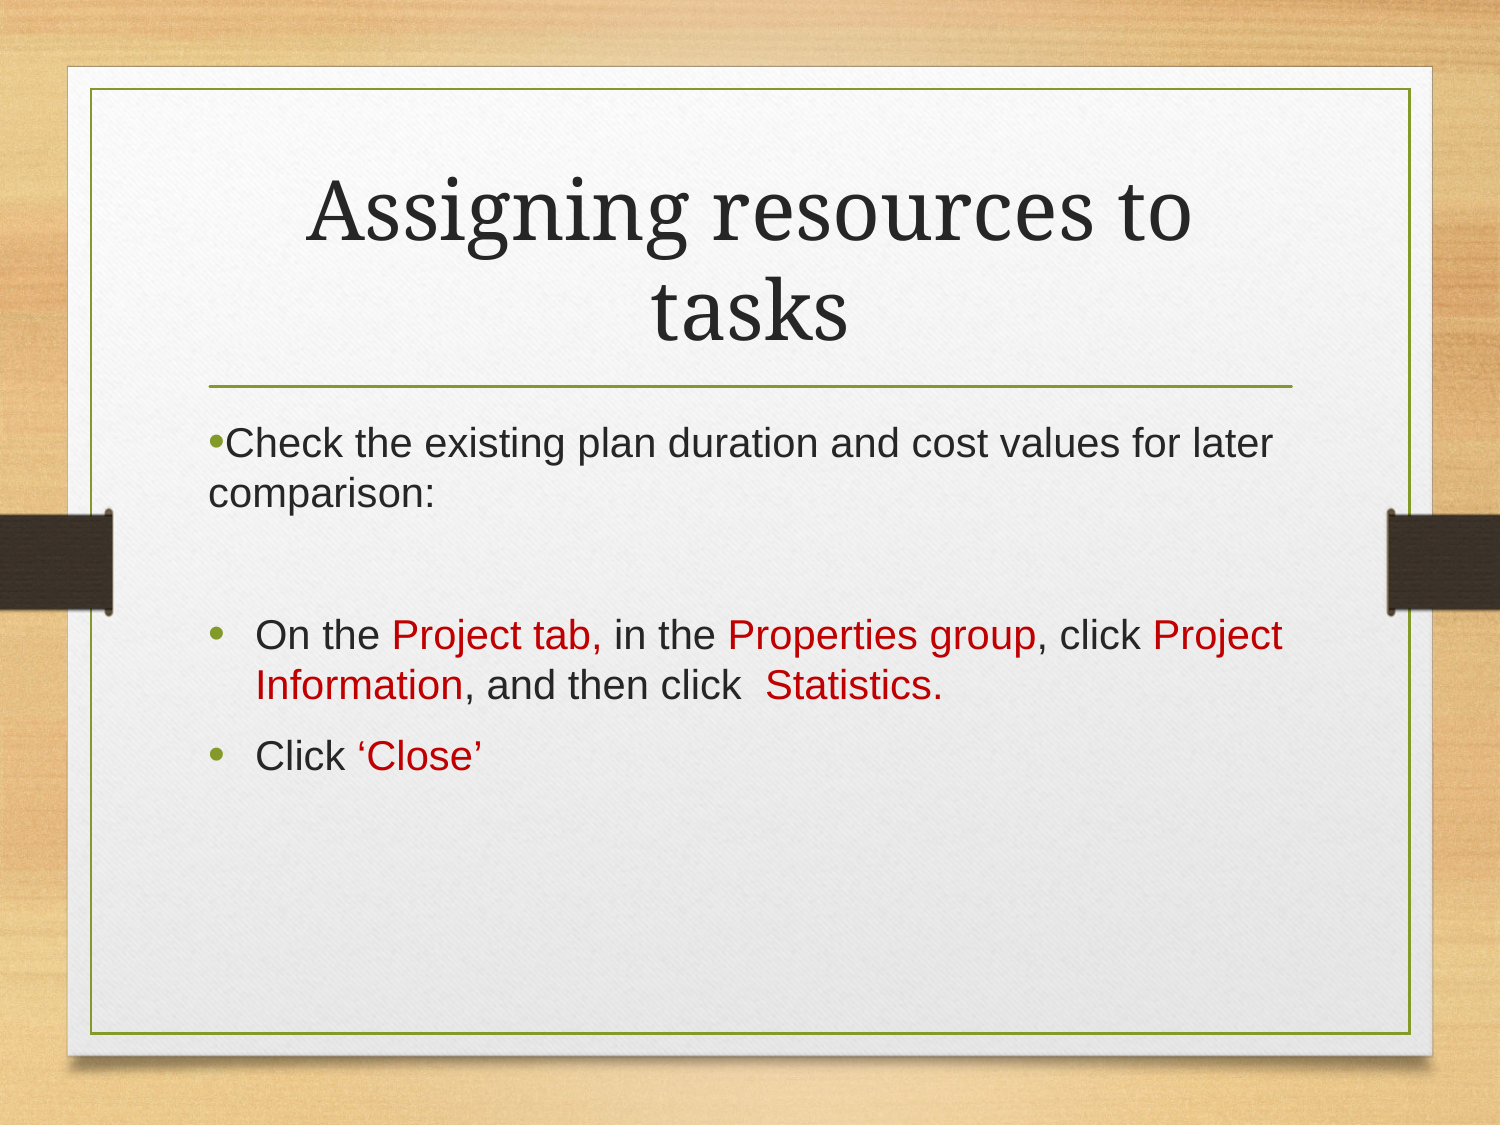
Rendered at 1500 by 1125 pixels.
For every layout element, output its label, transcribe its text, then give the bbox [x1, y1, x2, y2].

title Assigning resources to tasks [193, 150, 1309, 365]
list Check the existing plan duration and cost values for later comparison: On the Project tab, in the Properties group, click Project Information, and then click Statistics. Click ‘Close’ [193, 408, 1309, 974]
picture [0, 0, 1500, 1125]
